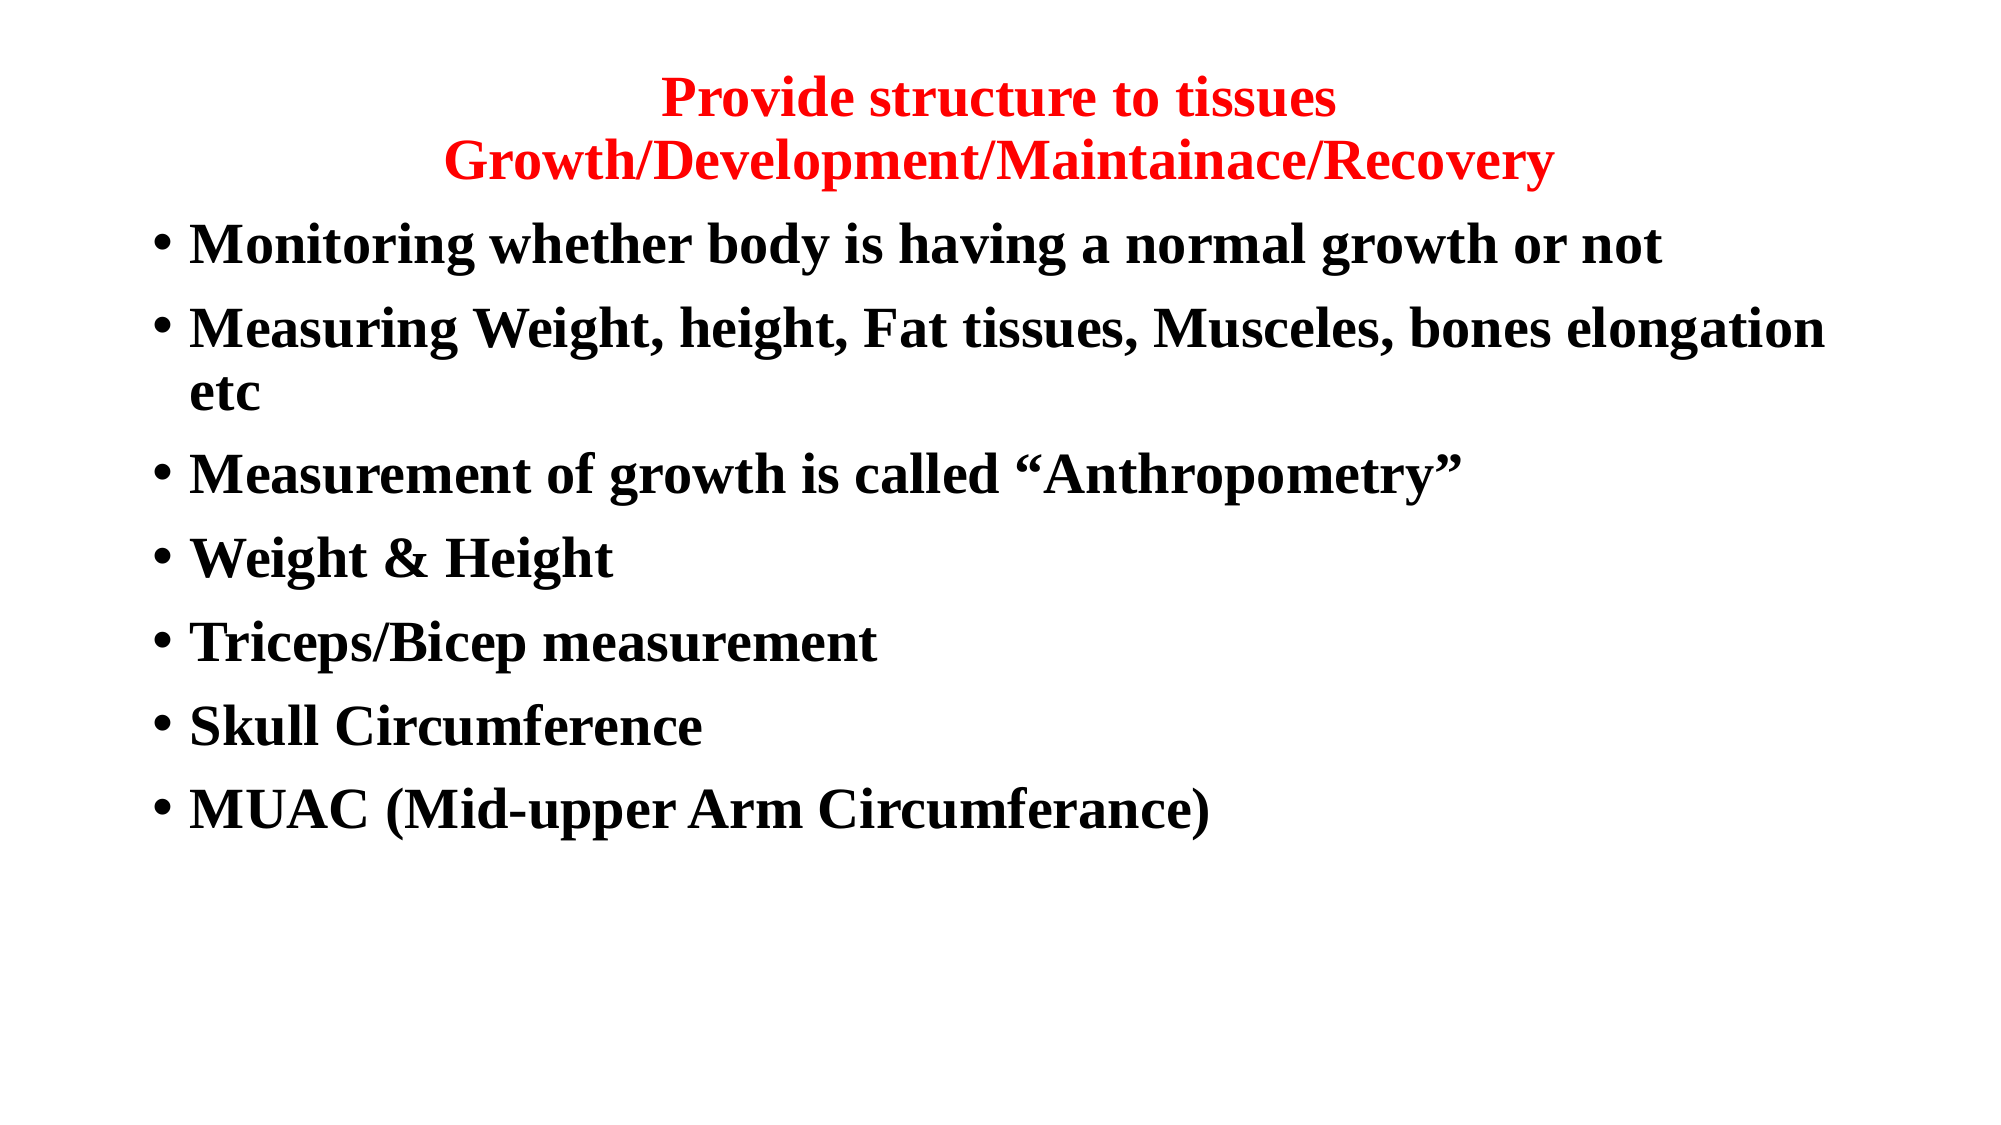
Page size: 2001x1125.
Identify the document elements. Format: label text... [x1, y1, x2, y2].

list Provide structure to tissues Growth/Development/Maintainace/Recovery Monitoring whether body is having a normal growth or not Measuring Weight, height, Fat tissues, Musceles, bones elongation etc Measurement of growth is called “Anthropometry” Weight & Height Triceps/Bicep measurement Skull Circumference MUAC (Mid-upper Arm Circumferance) [137, 58, 1863, 1014]
